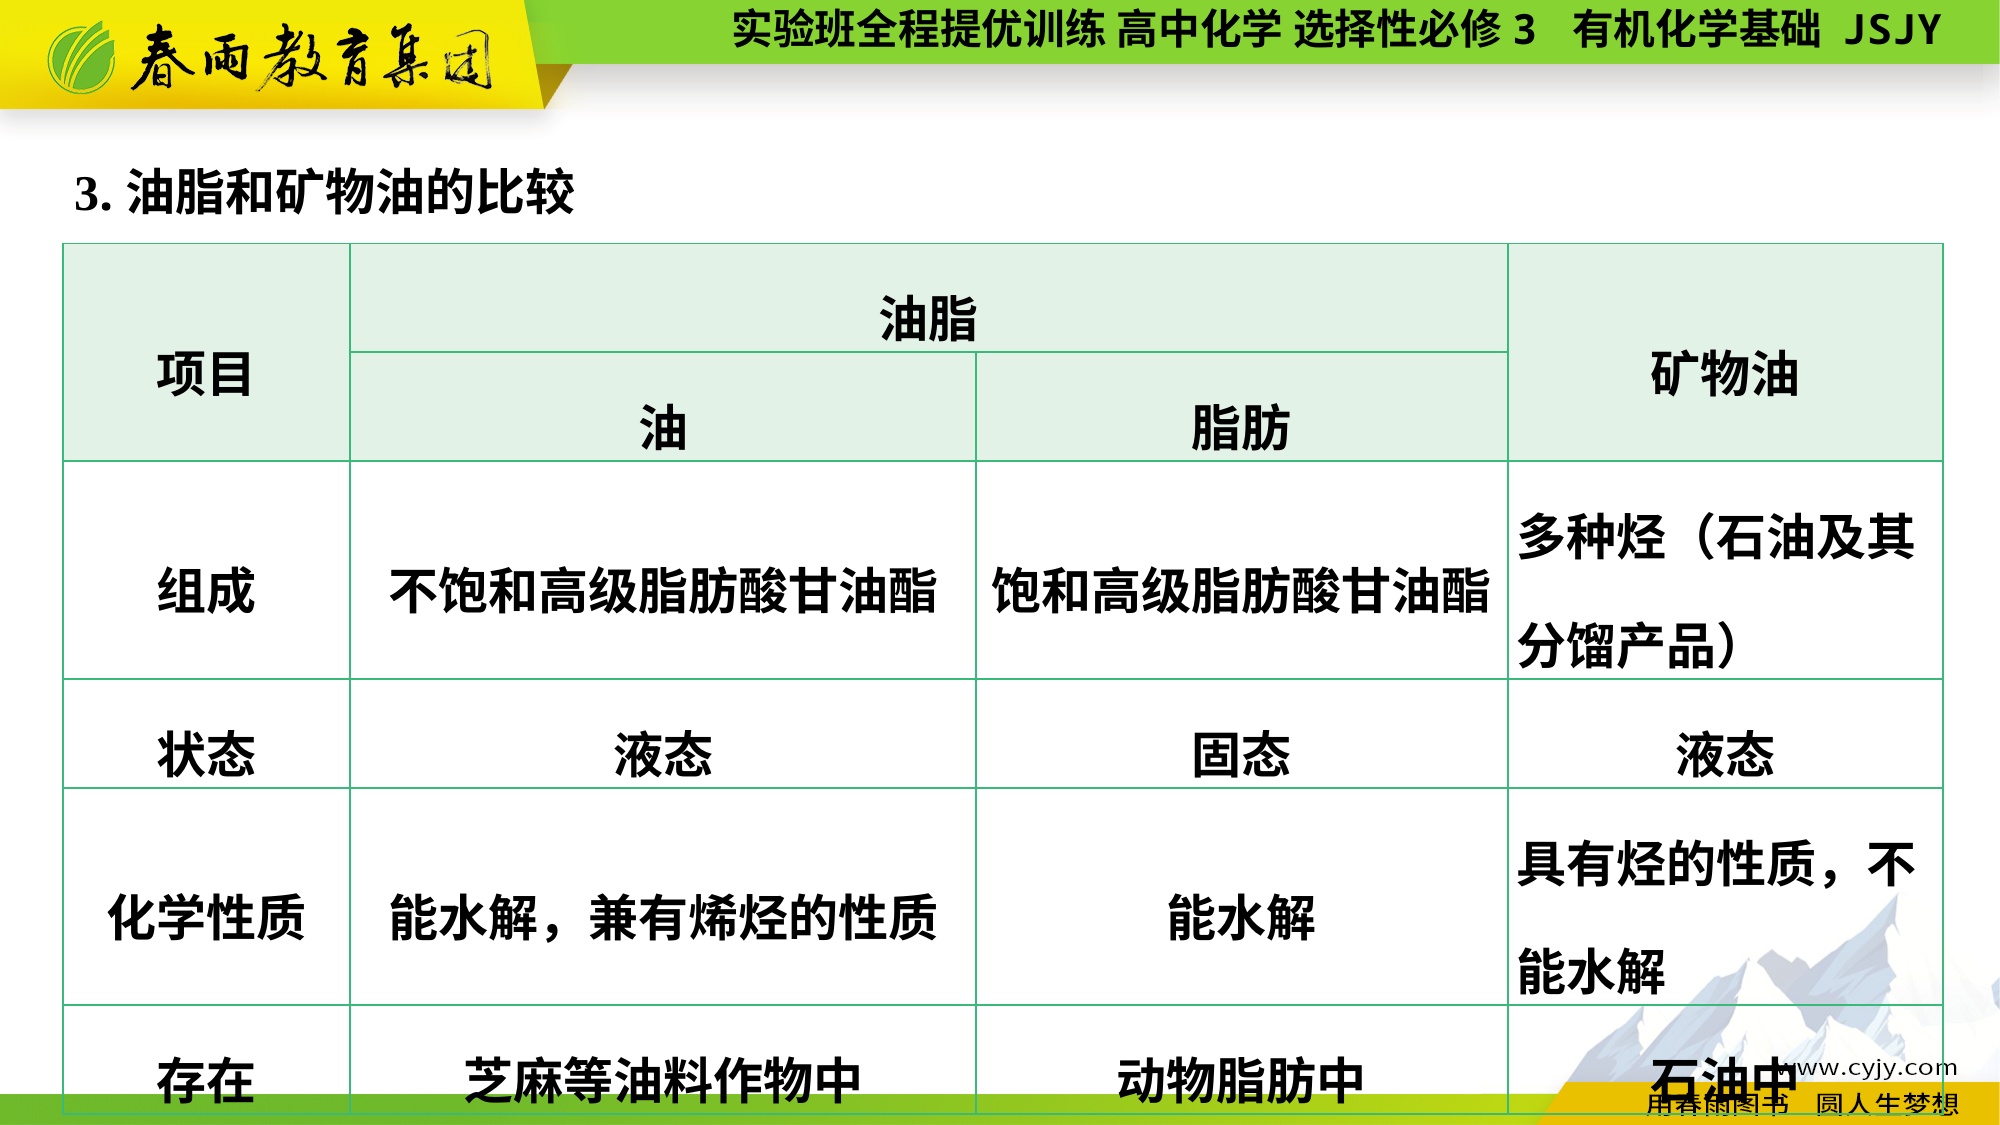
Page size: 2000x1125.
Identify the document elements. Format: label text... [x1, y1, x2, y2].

table_cell 饱和高级脂肪酸甘油酯 [977, 462, 1507, 678]
table_cell 动物脂肪中 [977, 1006, 1507, 1113]
table_cell 固态 [977, 680, 1507, 787]
table_cell 能水解 [977, 789, 1507, 1004]
table_cell 具有烃的性质，不能水解 [1509, 789, 1942, 1004]
table_cell 不饱和高级脂肪酸甘油酯 [351, 462, 975, 678]
list 3.油脂和矿物油的比较 [59, 122, 1944, 217]
table_header 矿物油 [1509, 244, 1942, 460]
table_cell 油 [351, 353, 975, 460]
table_cell 状态 [64, 680, 349, 787]
table_cell 石油中 [1509, 1006, 1942, 1113]
table_cell 液态 [351, 680, 975, 787]
table_cell 芝麻等油料作物中 [351, 1006, 975, 1113]
table_cell 液态 [1509, 680, 1942, 787]
picture [0, 0, 2000, 1125]
table_cell 存在 [64, 1006, 349, 1113]
table_header 油脂 [351, 244, 1507, 351]
table_cell 脂肪 [977, 353, 1507, 460]
table_cell 多种烃（石油及其分馏产品） [1509, 462, 1942, 678]
table_cell 组成 [64, 462, 349, 678]
table_cell 化学性质 [64, 789, 349, 1004]
table_cell 能水解，兼有烯烃的性质 [351, 789, 975, 1004]
table_header 项目 [64, 244, 349, 460]
